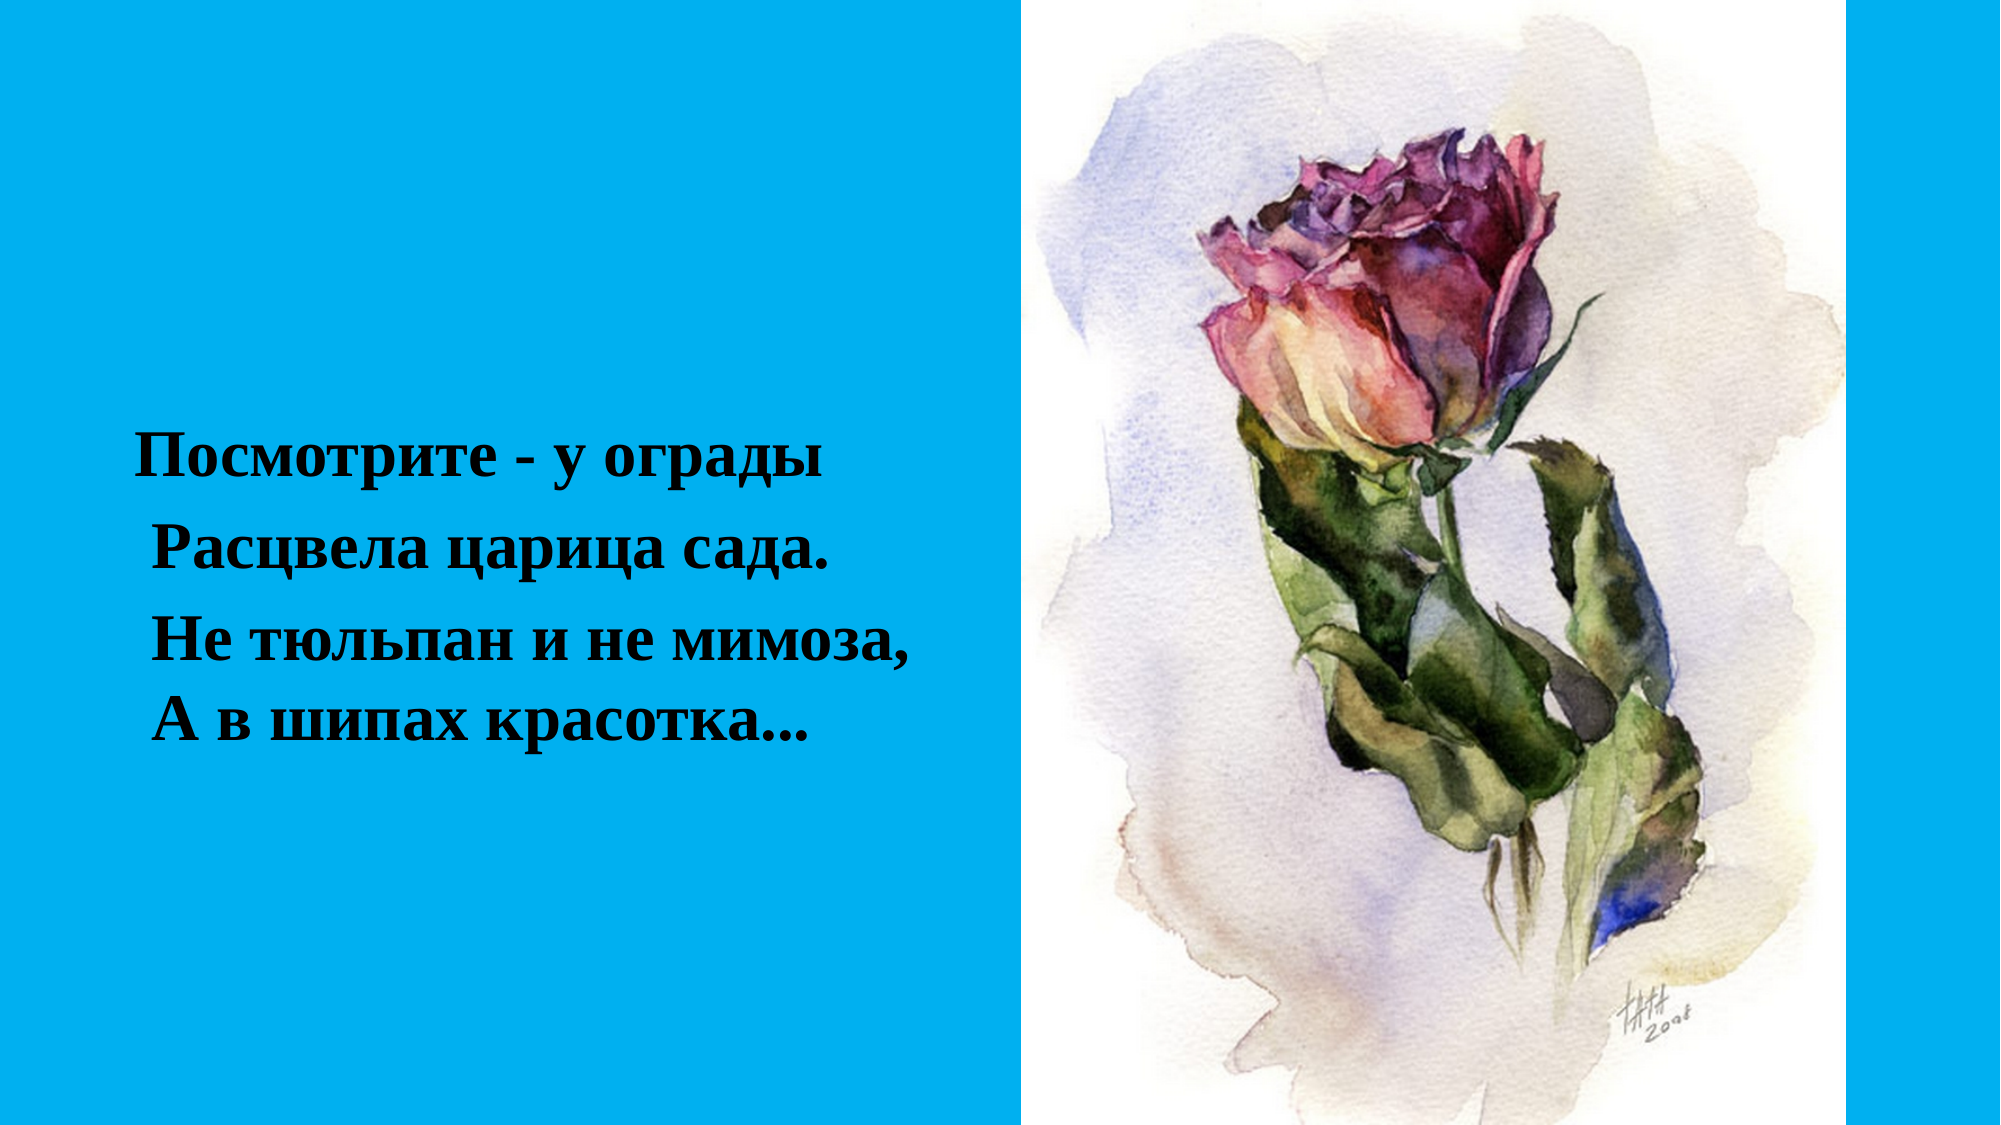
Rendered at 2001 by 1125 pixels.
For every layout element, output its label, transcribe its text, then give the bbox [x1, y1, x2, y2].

text_box Посмотрите - у ограды Расцвела царица сада. Не тюльпан и не мимоза, А в шипах красотка... [120, 390, 1021, 761]
picture [1022, 0, 1845, 1125]
